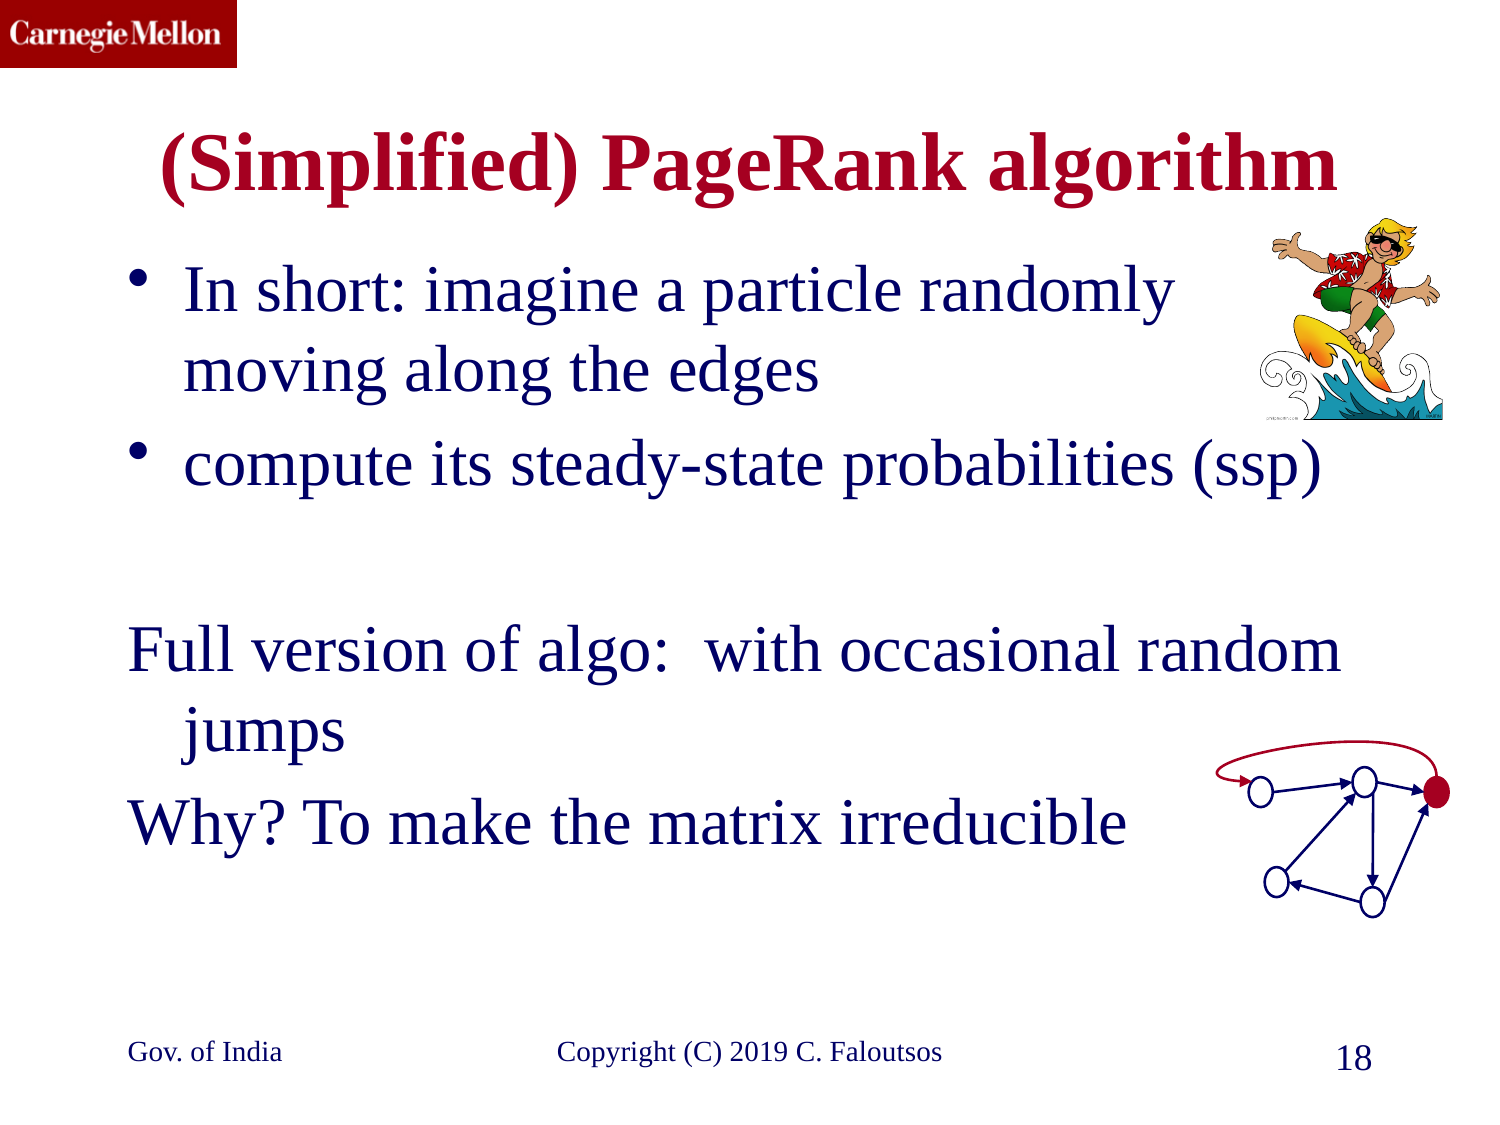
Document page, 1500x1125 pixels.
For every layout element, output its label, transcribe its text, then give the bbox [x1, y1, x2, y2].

picture [0, 0, 237, 68]
title (Simplified) PageRank algorithm [112, 99, 1388, 213]
slide_number Gov. of India [112, 1024, 426, 1101]
picture [1256, 212, 1449, 425]
slide_number 18 [1074, 1024, 1388, 1101]
list In short: imagine a particle randomly moving along the edges compute its steady-state probabilities (ssp) Full version of algo: with occasional random jumps Why? To make the matrix irreducible [112, 237, 1388, 1001]
footer Copyright (C) 2019 C. Faloutsos [512, 1024, 988, 1101]
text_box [1248, 766, 1449, 918]
